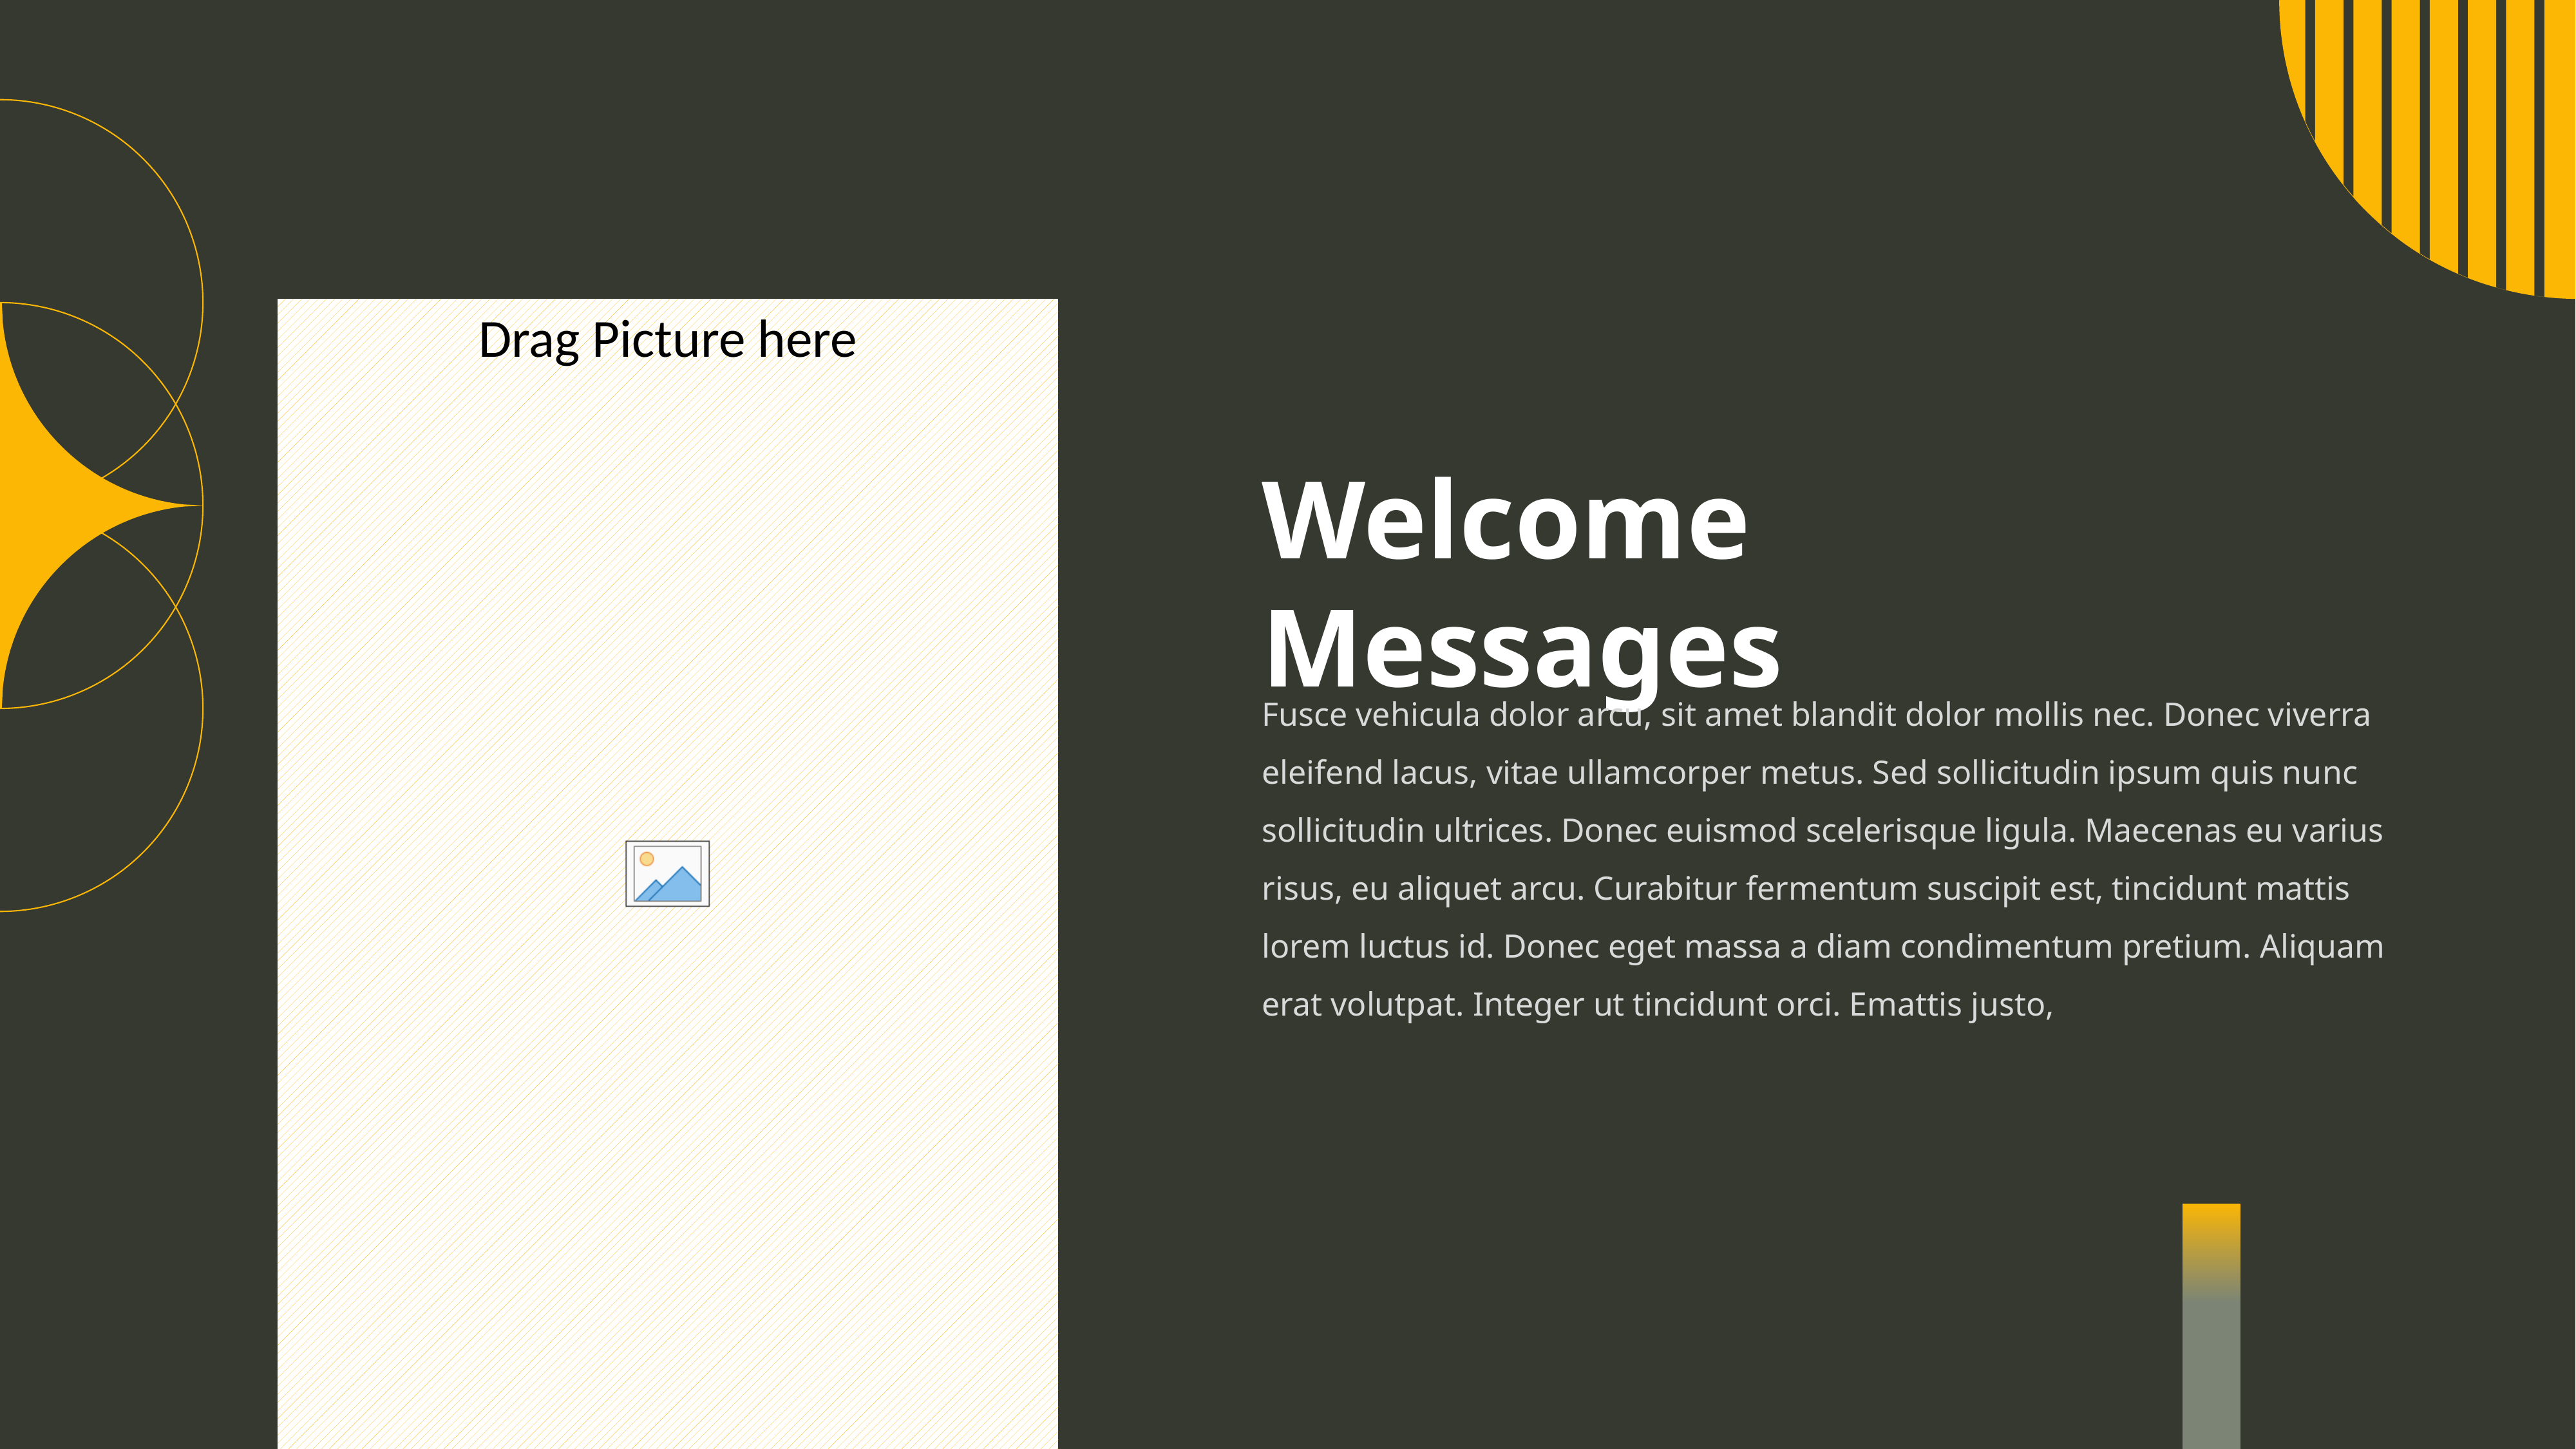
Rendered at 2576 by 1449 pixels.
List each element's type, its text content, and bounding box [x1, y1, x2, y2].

text_box Welcome Messages [1252, 446, 2283, 669]
text_box [2182, 1203, 2241, 1449]
picture [278, 299, 1059, 1449]
text_box Fusce vehicula dolor arcu, sit amet blandit dolor mollis nec. Donec viverra eleifend lacus, vitae ullamcorper metus. Sed sollicitudin ipsum quis nunc sollicitudin ultrices. Donec euismod scelerisque ligula. Maecenas eu varius risus, eu aliquet arcu. Curabitur fermentum suscipit est, tincidunt mattis lorem luctus id. Donec eget massa a diam condimentum pretium. Aliquam erat volutpat. Integer ut tincidunt orci. Emattis justo, [1252, 669, 2412, 1027]
text_box [2279, 0, 2576, 299]
